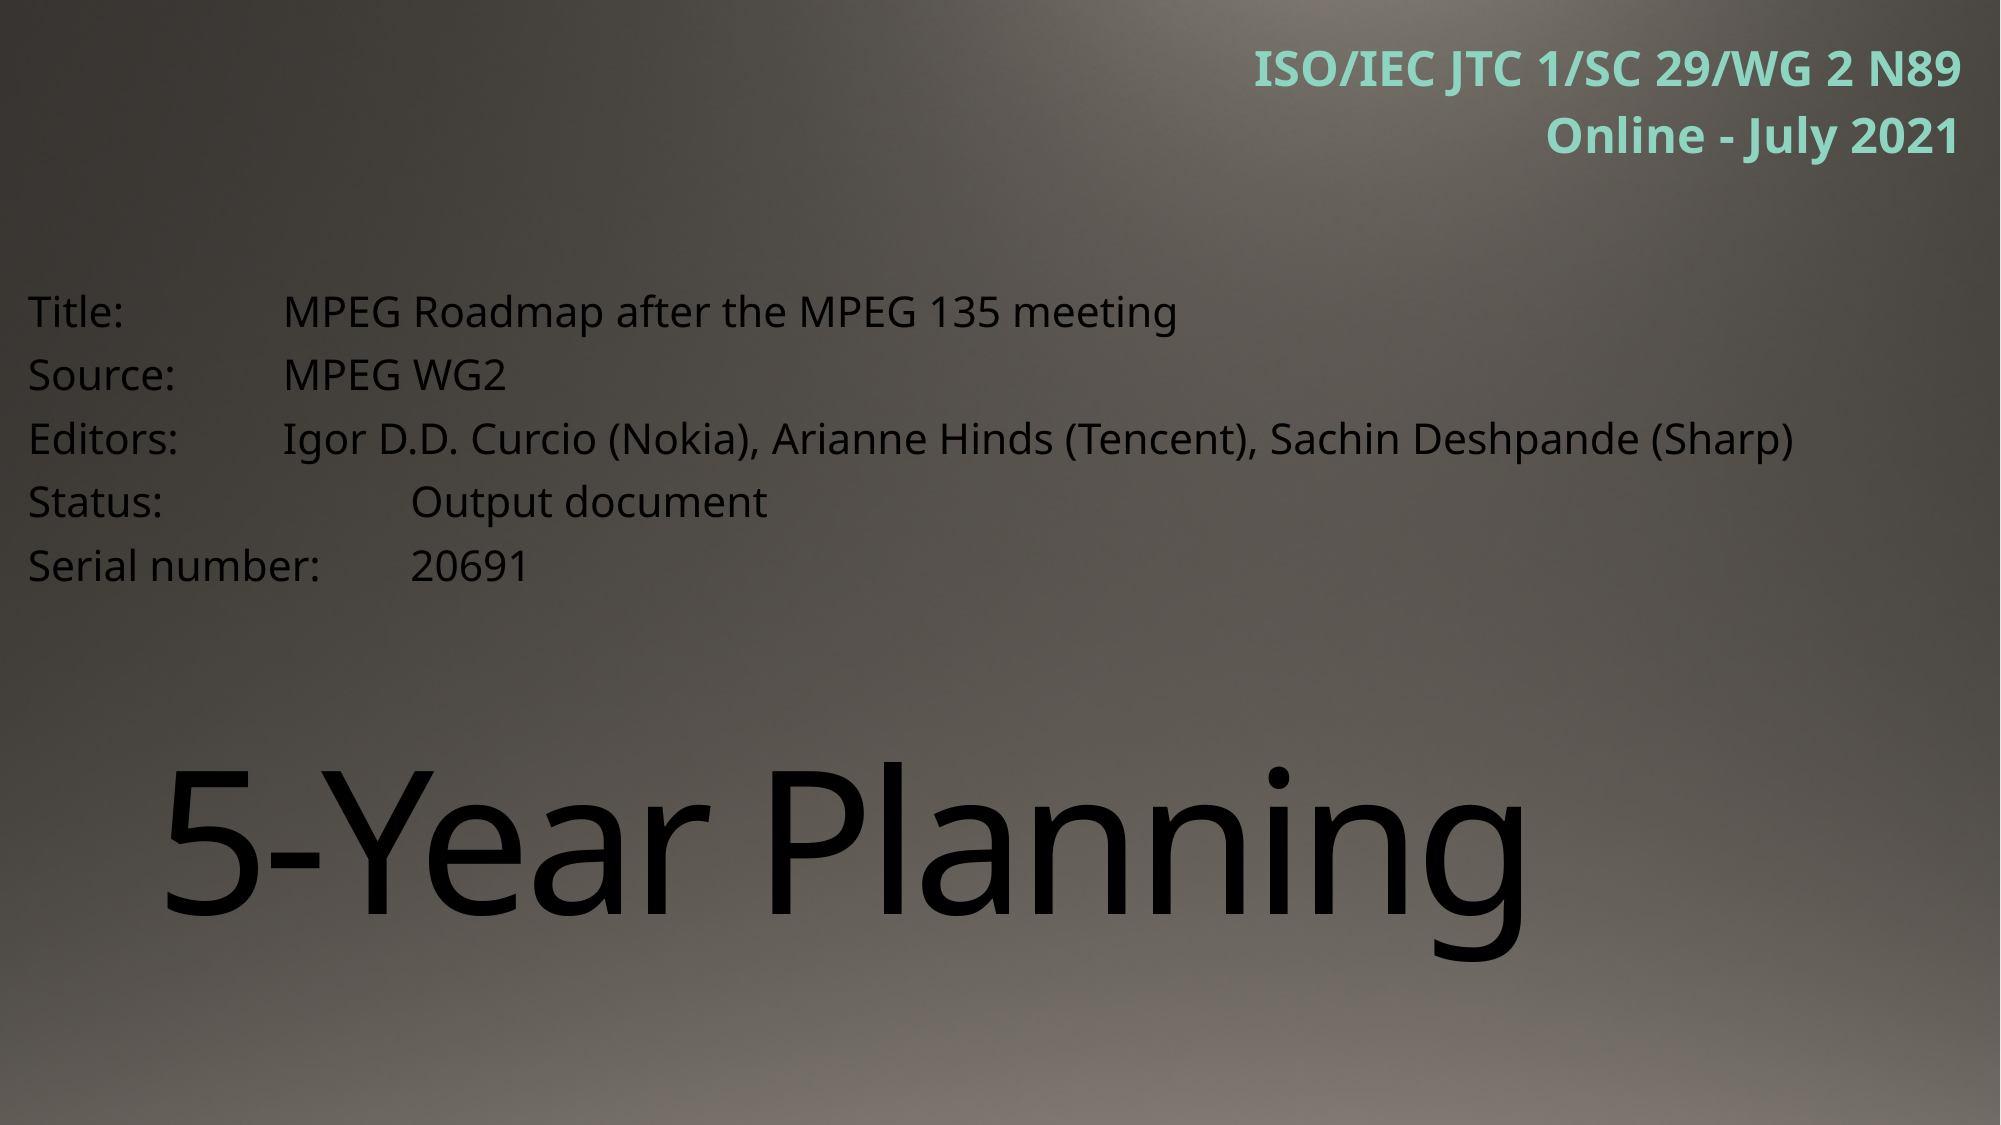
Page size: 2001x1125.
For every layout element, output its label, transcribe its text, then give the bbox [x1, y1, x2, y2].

picture [0, 0, 2001, 1125]
title 5-Year Planning [140, 733, 1641, 1004]
subtitle Title: MPEG Roadmap after the MPEG 135 meeting Source: MPEG WG2 Editors: Igor D.D. Curcio (Nokia), Arianne Hinds (Tencent), Sachin Deshpande (Sharp) Status: Output document Serial number: 20691 [12, 281, 2000, 598]
text_box ISO/IEC JTC 1/SC 29/WG 2 N89 Online - July 2021 [1209, 33, 1978, 172]
